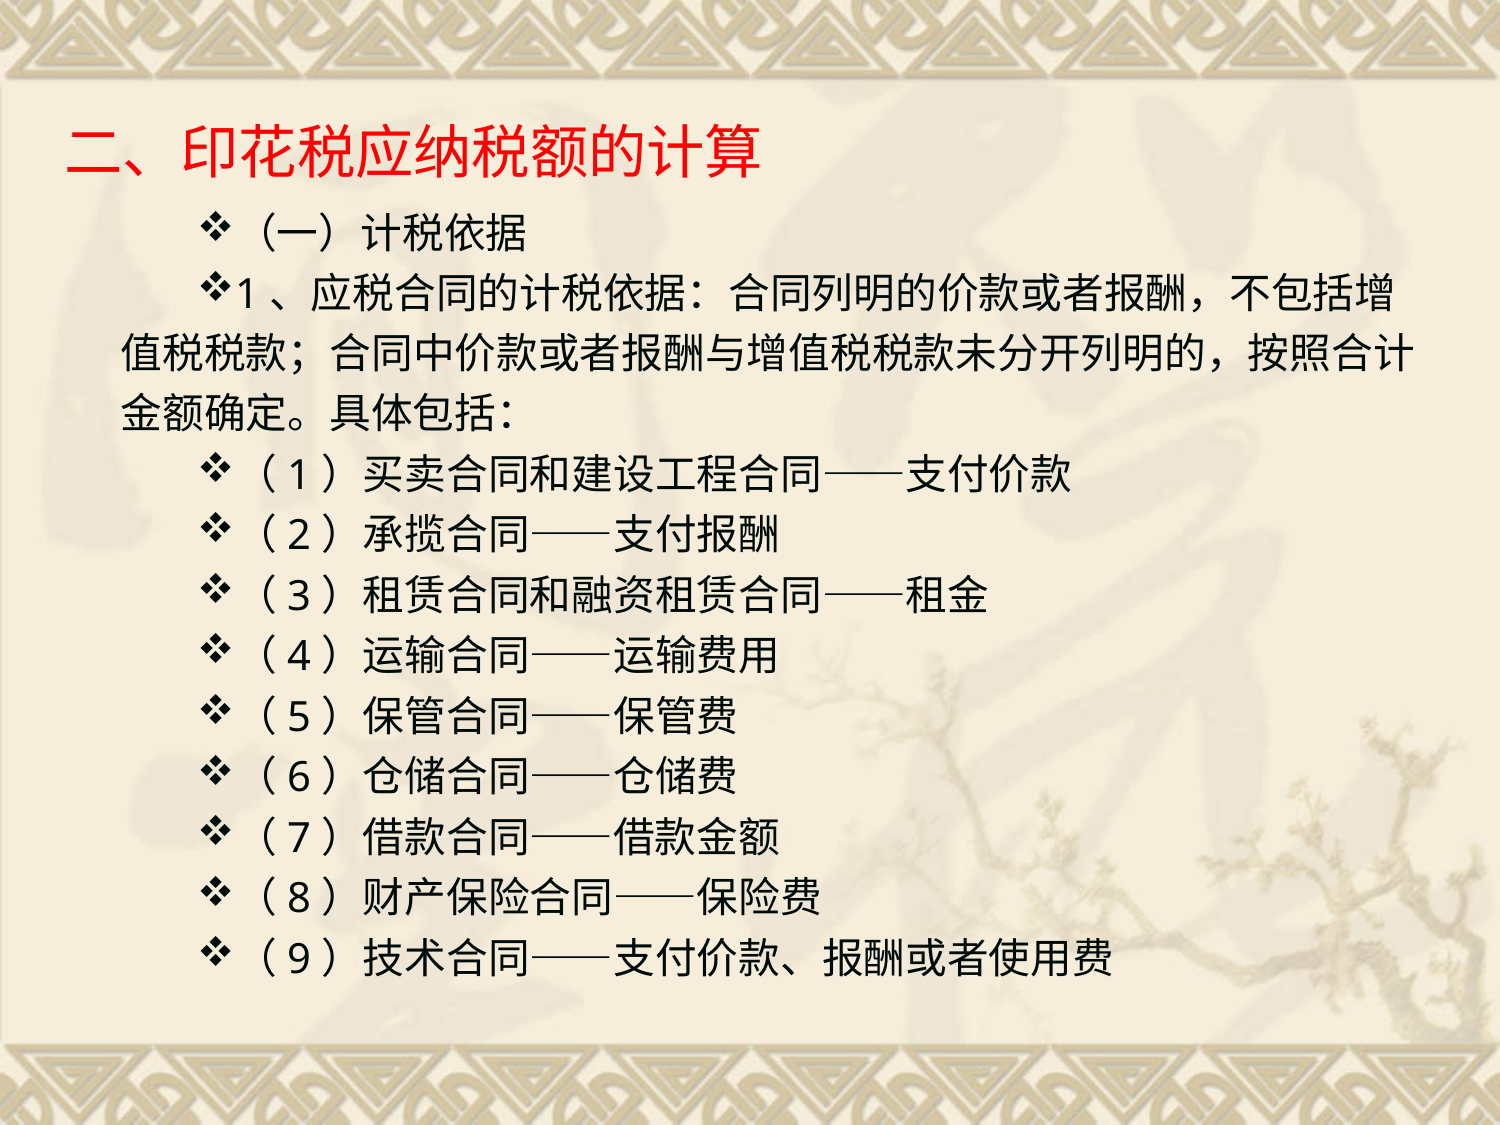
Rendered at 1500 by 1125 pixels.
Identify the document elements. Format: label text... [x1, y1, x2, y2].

picture [0, 0, 1500, 1125]
list （一）计税依据 1、应税合同的计税依据：合同列明的价款或者报酬，不包括增值税税款；合同中价款或者报酬与增值税税款未分开列明的，按照合计金额确定。具体包括： （1）买卖合同和建设工程合同——支付价款 （2）承揽合同——支付报酬 （3）租赁合同和融资租赁合同——租金 （4）运输合同——运输费用 （5）保管合同——保管费 （6）仓储合同——仓储费 （7）借款合同——借款金额 （8）财产保险合同——保险费 （9）技术合同——支付价款、报酬或者使用费 [49, 188, 1451, 1019]
title 二、印花税应纳税额的计算 [49, 56, 1451, 188]
